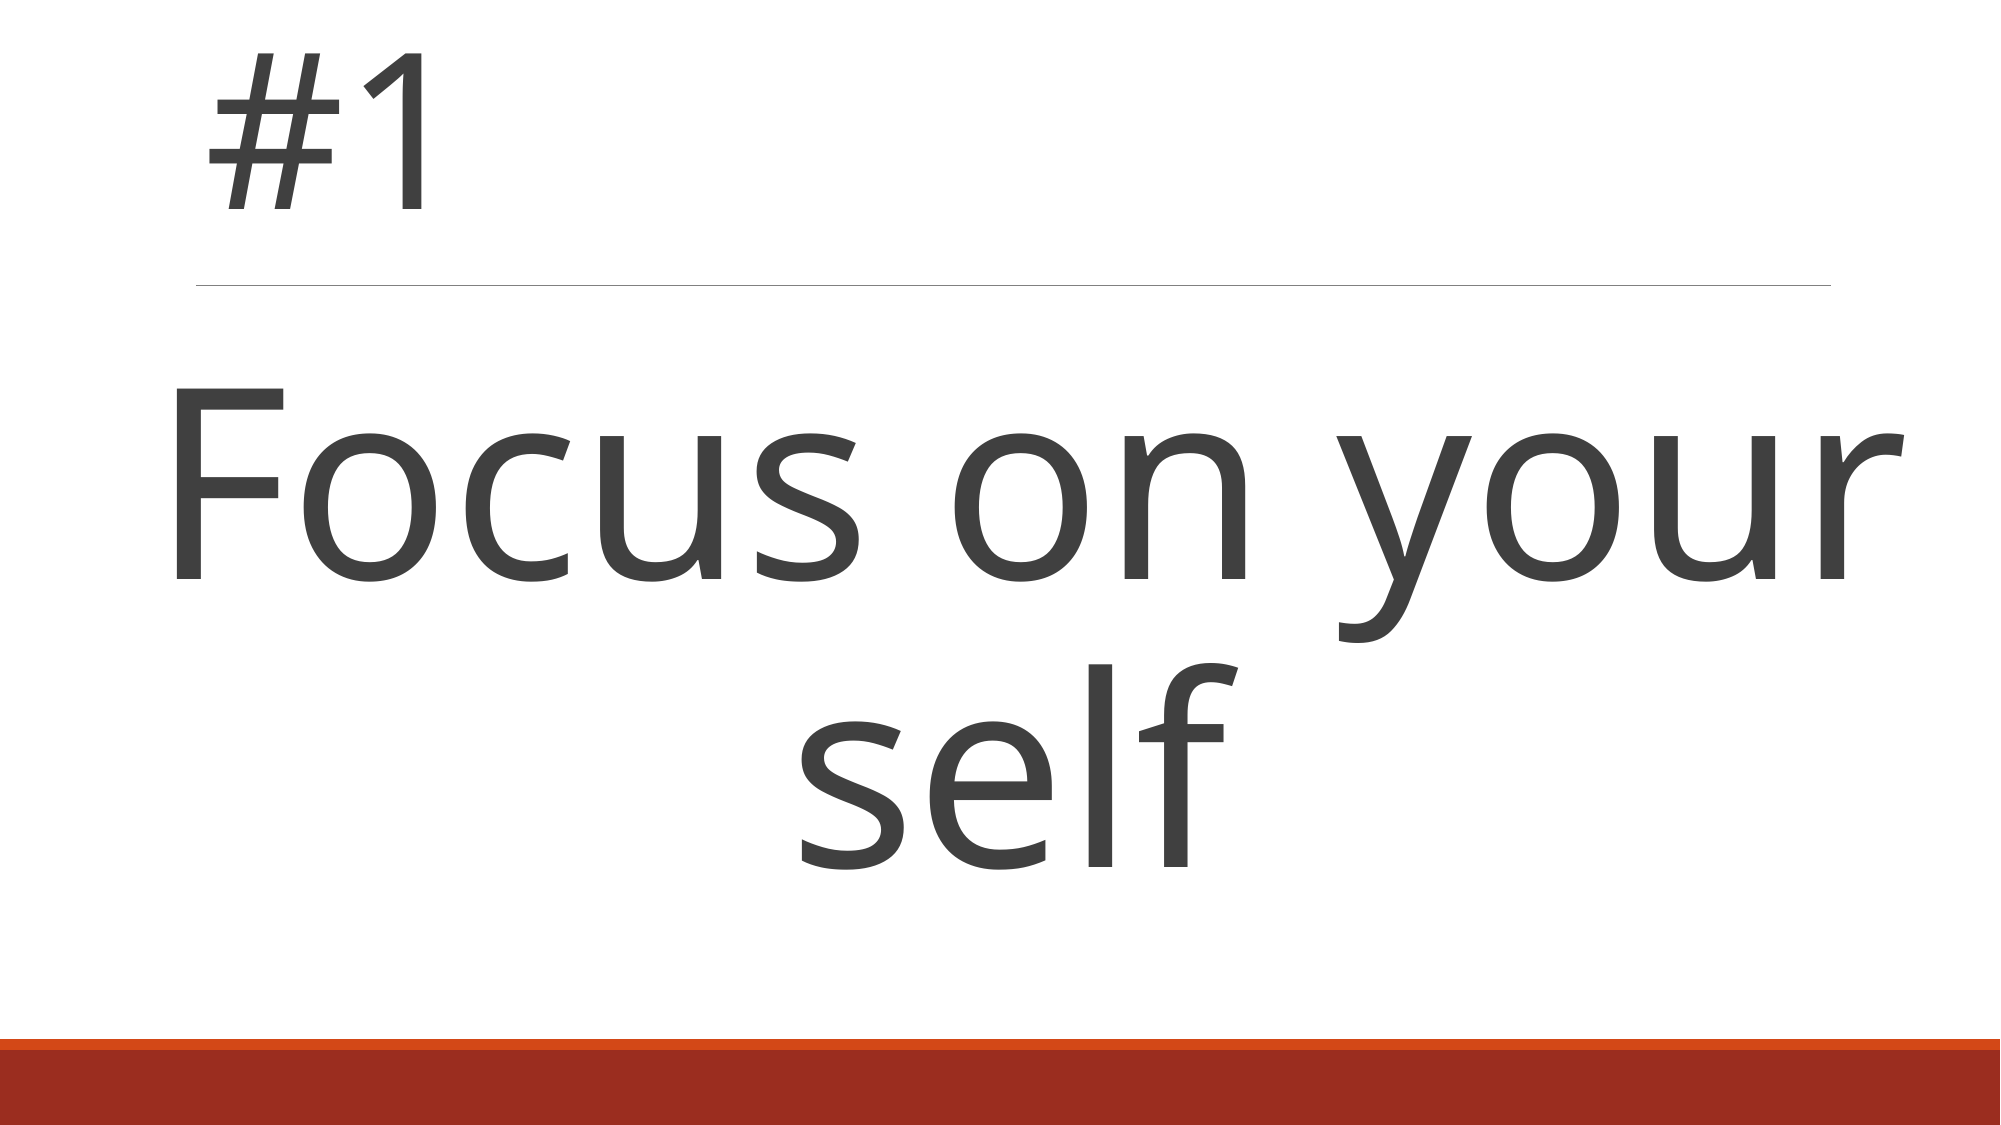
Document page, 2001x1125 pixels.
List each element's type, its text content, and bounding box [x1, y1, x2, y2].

list Focus on your self [55, 341, 1944, 1002]
title #1 [189, 23, 1840, 262]
